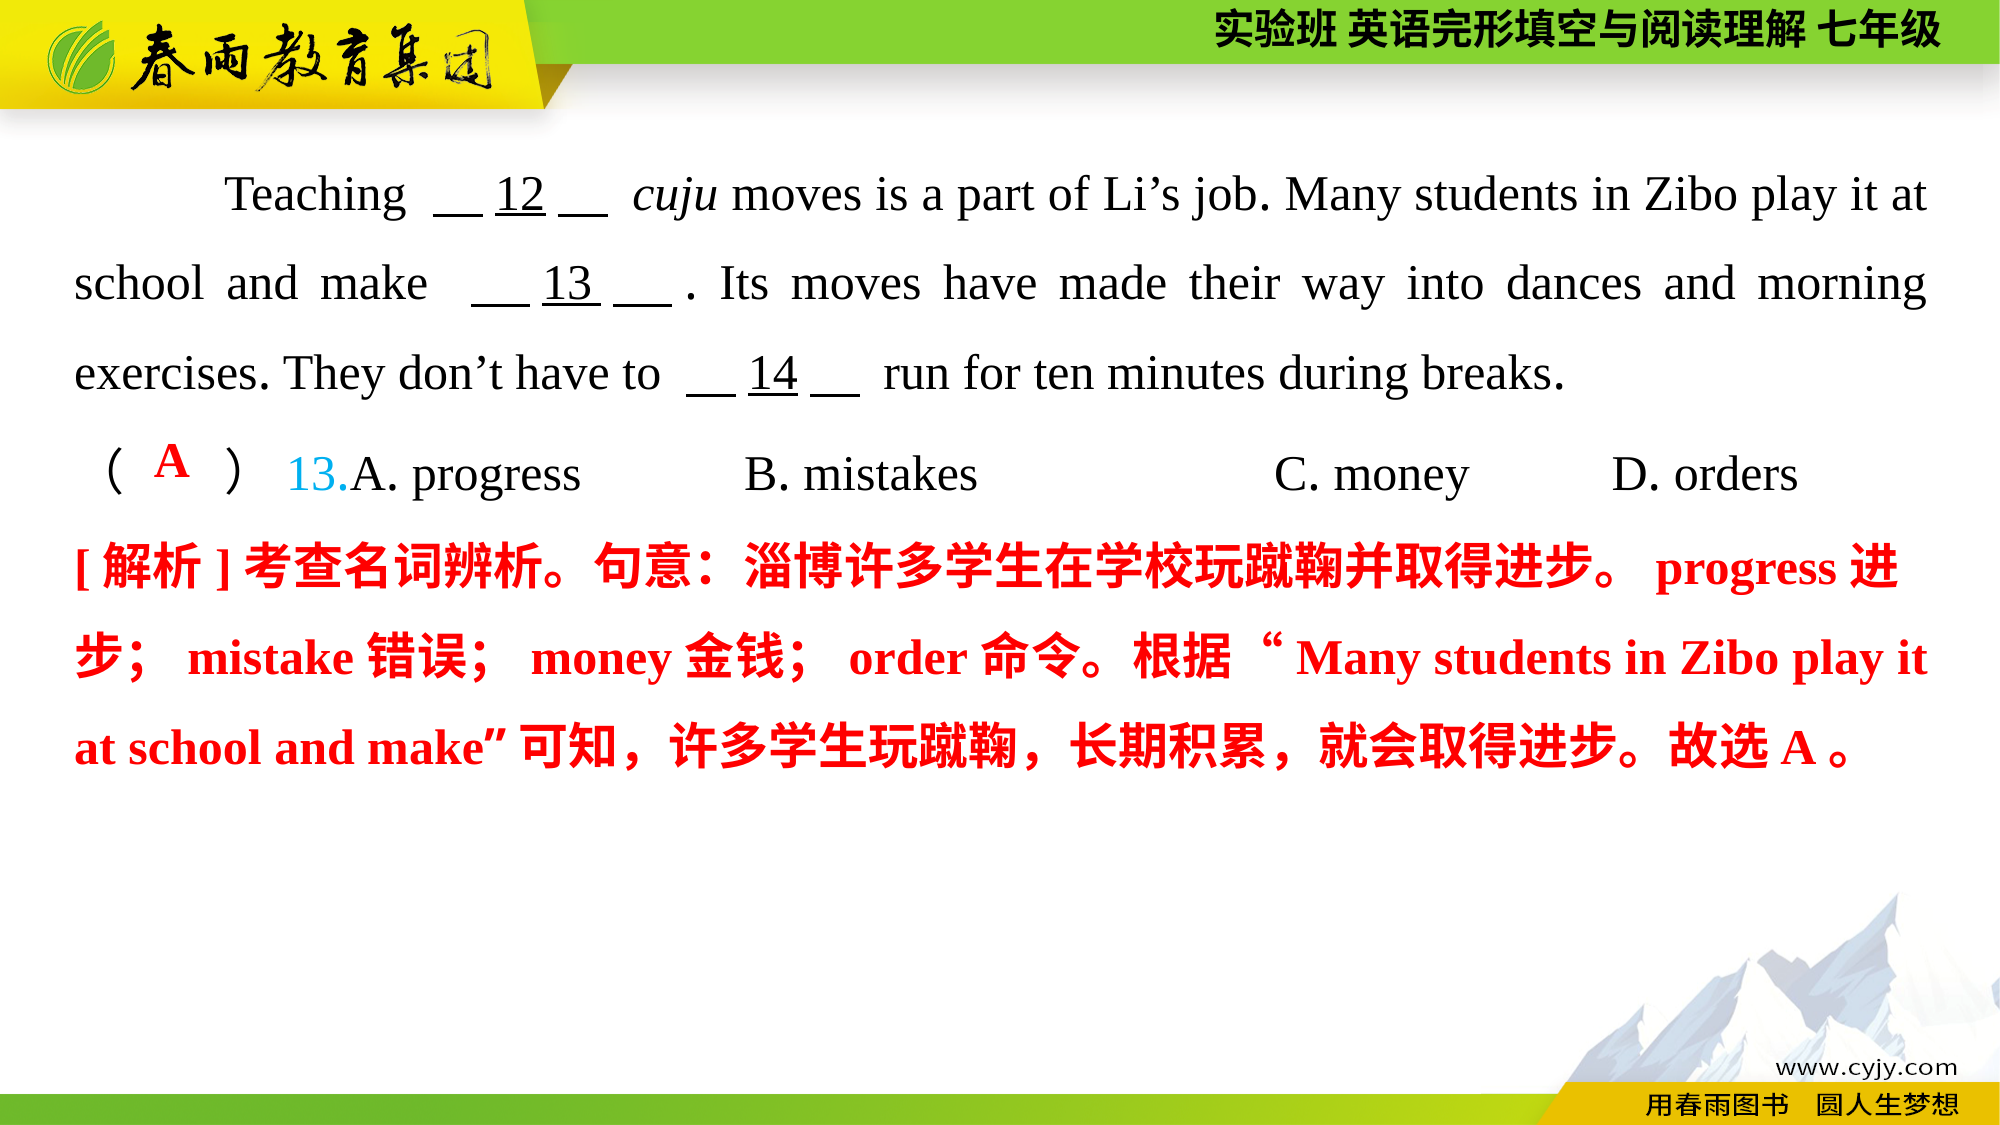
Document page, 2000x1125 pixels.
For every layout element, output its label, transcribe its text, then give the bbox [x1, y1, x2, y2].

list Teaching 12 cuju moves is a part of Li’s job. Many students in Zibo play it at school and make 13 . Its moves have made their way into dances and morning exercises. They don’t have to 14 run for ten minutes during breaks. [59, 122, 1944, 399]
text_box [解析]考查名词辨析。句意：淄博许多学生在学校玩蹴鞠并取得进步。progress进 步；mistake错误；money金钱；order命令。根据“Many students in Zibo play it at school and make”可知，许多学生玩蹴鞠，长期积累，就会取得进步。故选A。 [59, 497, 1944, 783]
text_box A [138, 419, 205, 495]
text_box （ ）13.A. progress B. mistakes C. money D. orders [59, 402, 1944, 497]
picture [0, 0, 2000, 1125]
